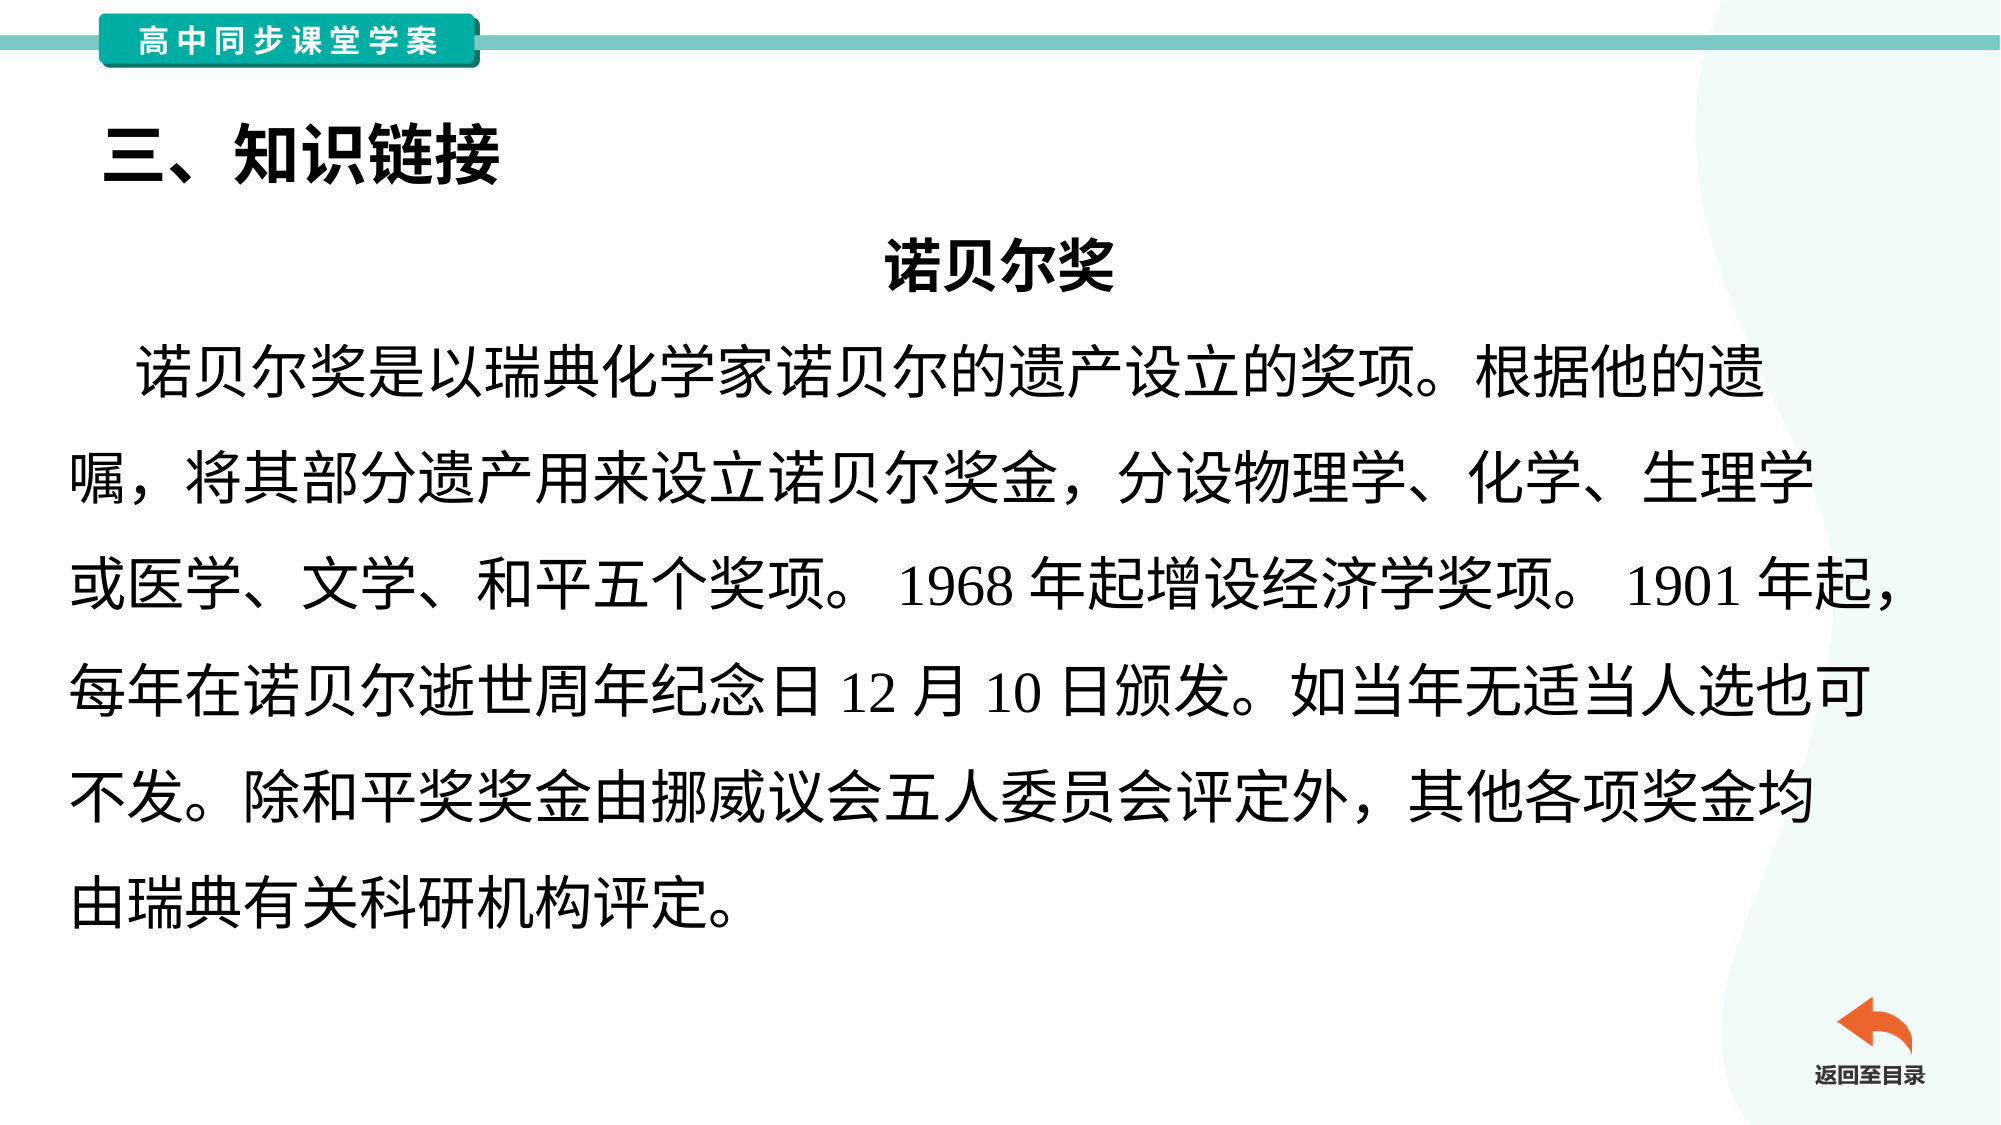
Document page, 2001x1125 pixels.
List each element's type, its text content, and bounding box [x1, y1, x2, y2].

text_box 诺贝尔奖 诺贝尔奖是以瑞典化学家诺贝尔的遗产设立的奖项。根据他的遗 嘱，将其部分遗产用来设立诺贝尔奖金，分设物理学、化学、生理学 或医学、文学、和平五个奖项。1968年起增设经济学奖项。1901年起， 每年在诺贝尔逝世周年纪念日12月10日颁发。如当年无适当人选也可 不发。除和平奖奖金由挪威议会五人委员会评定外，其他各项奖金均 由瑞典有关科研机构评定。 [100, 192, 1899, 937]
picture [0, 0, 2000, 1125]
text_box 三、知识链接 [100, 76, 1899, 192]
